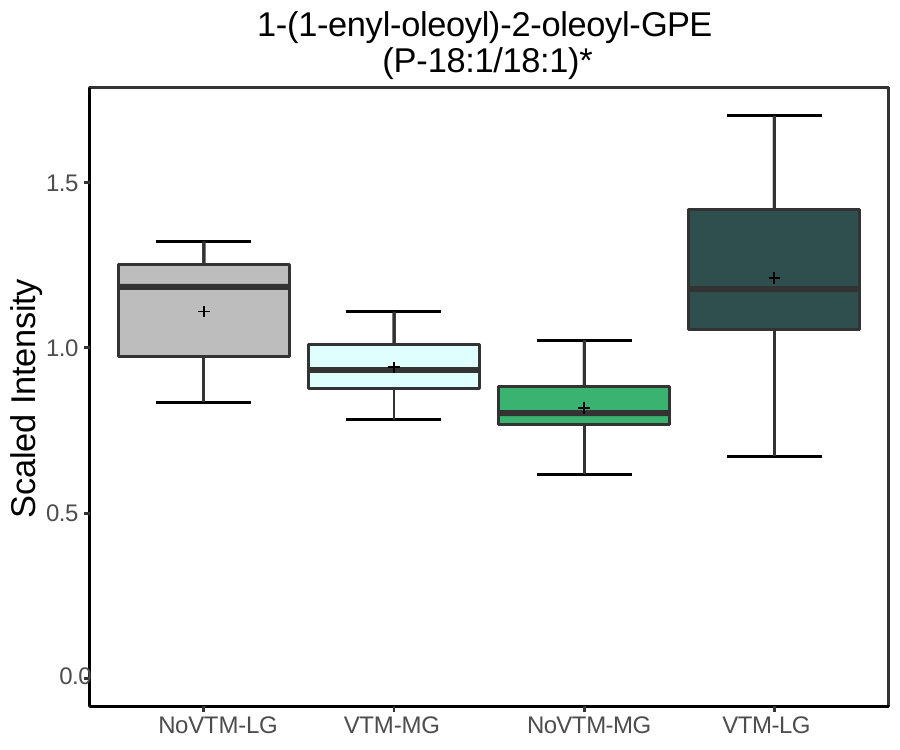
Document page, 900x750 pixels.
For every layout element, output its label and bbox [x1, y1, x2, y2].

text_box [1, 274, 82, 527]
title [255, 0, 724, 86]
slide_number [156, 713, 290, 750]
footer [57, 661, 95, 750]
text_box [44, 164, 82, 196]
text_box [83, 86, 891, 738]
